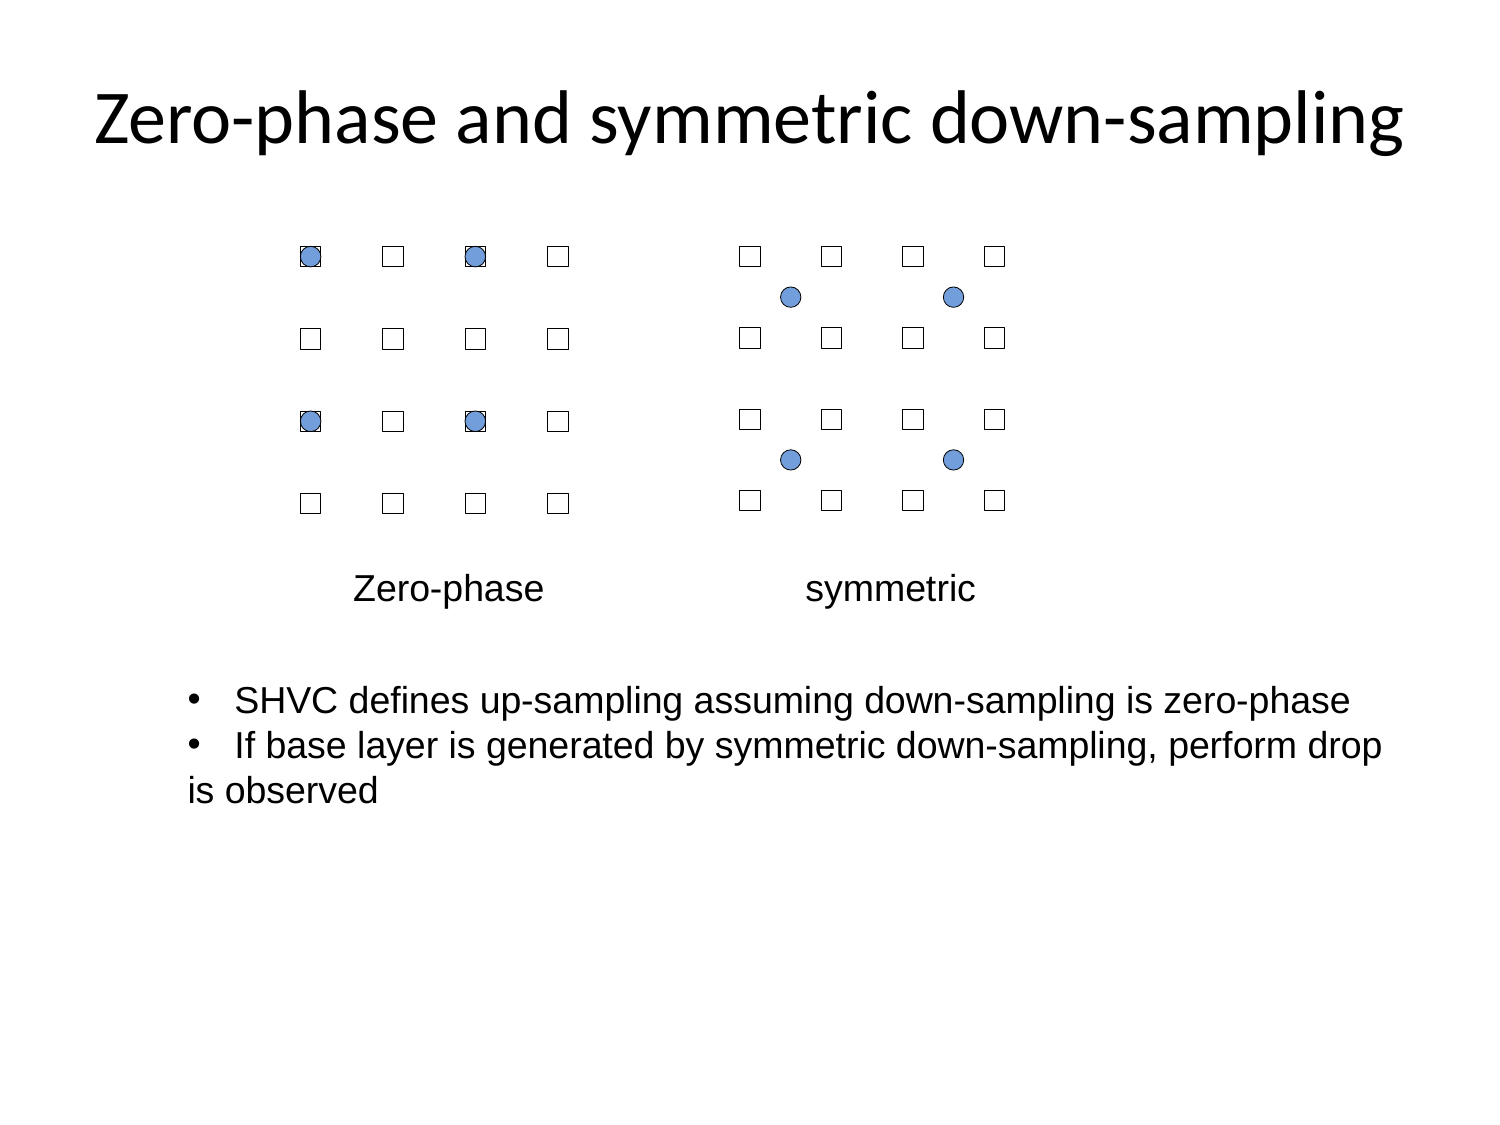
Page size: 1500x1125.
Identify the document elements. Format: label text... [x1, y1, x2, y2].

title Zero-phase and symmetric down-sampling [75, 18, 1425, 207]
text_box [737, 243, 1007, 514]
text_box SHVC defines up-sampling assuming down-sampling is zero-phase If base layer is generated by symmetric down-sampling, perform drop is observed [172, 668, 1409, 819]
text_box Zero-phase [338, 556, 750, 617]
text_box symmetric [790, 556, 1203, 617]
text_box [297, 243, 571, 517]
